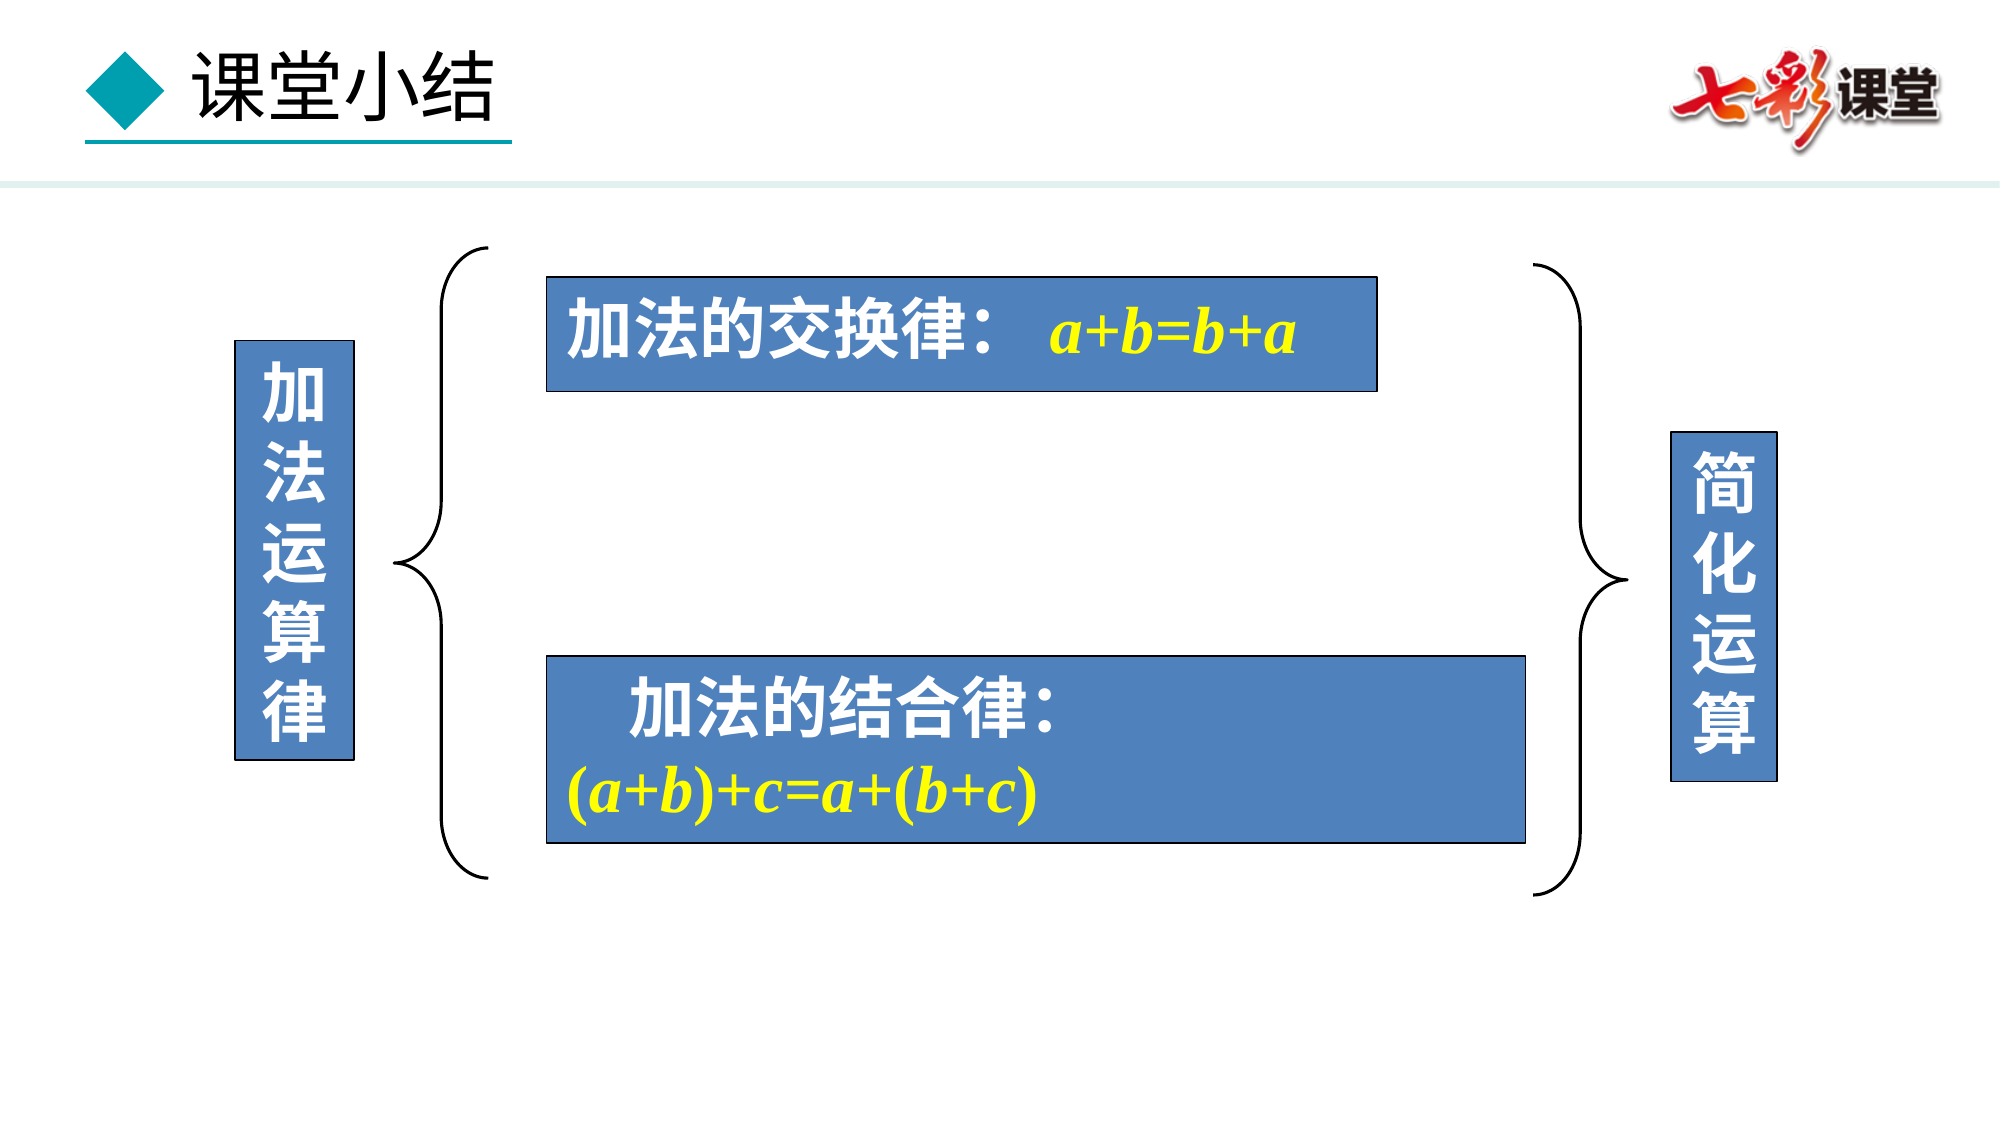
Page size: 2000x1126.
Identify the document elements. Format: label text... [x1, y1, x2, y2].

text_box [1533, 264, 1628, 895]
text_box 加法运算律 [235, 340, 355, 760]
text_box 简化运算 [1670, 431, 1777, 782]
text_box 加法的结合律： (a+b)+c=a+(b+c) [546, 655, 1526, 844]
text_box 加法的交换律：a+b=b+a [546, 277, 1377, 392]
text_box [394, 247, 489, 879]
picture [1666, 42, 1948, 157]
